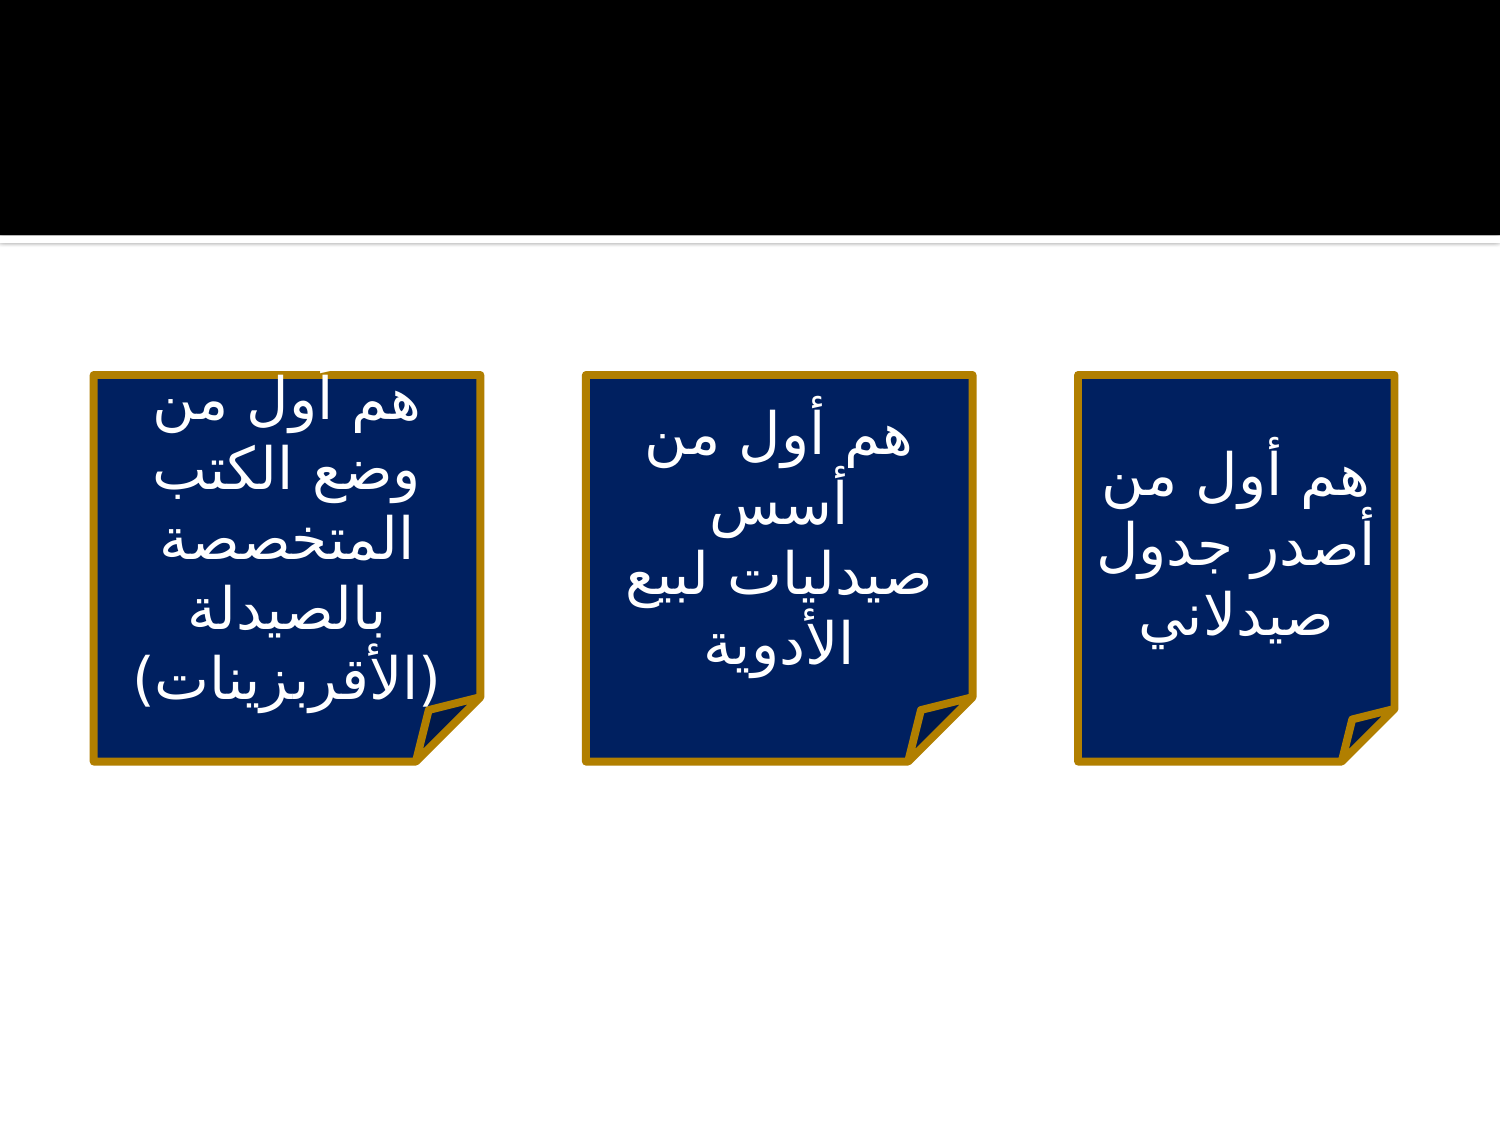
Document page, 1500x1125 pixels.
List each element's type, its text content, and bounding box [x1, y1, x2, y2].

text_box هم أول من أصدر جدول صيدلاني [1074, 371, 1399, 766]
text_box هم أول من وضع الكتب المتخصصة بالصيدلة (الأقربزينات) [89, 371, 485, 766]
text_box هم أول من أسس صيدليات لبيع الأدوية [581, 371, 977, 766]
